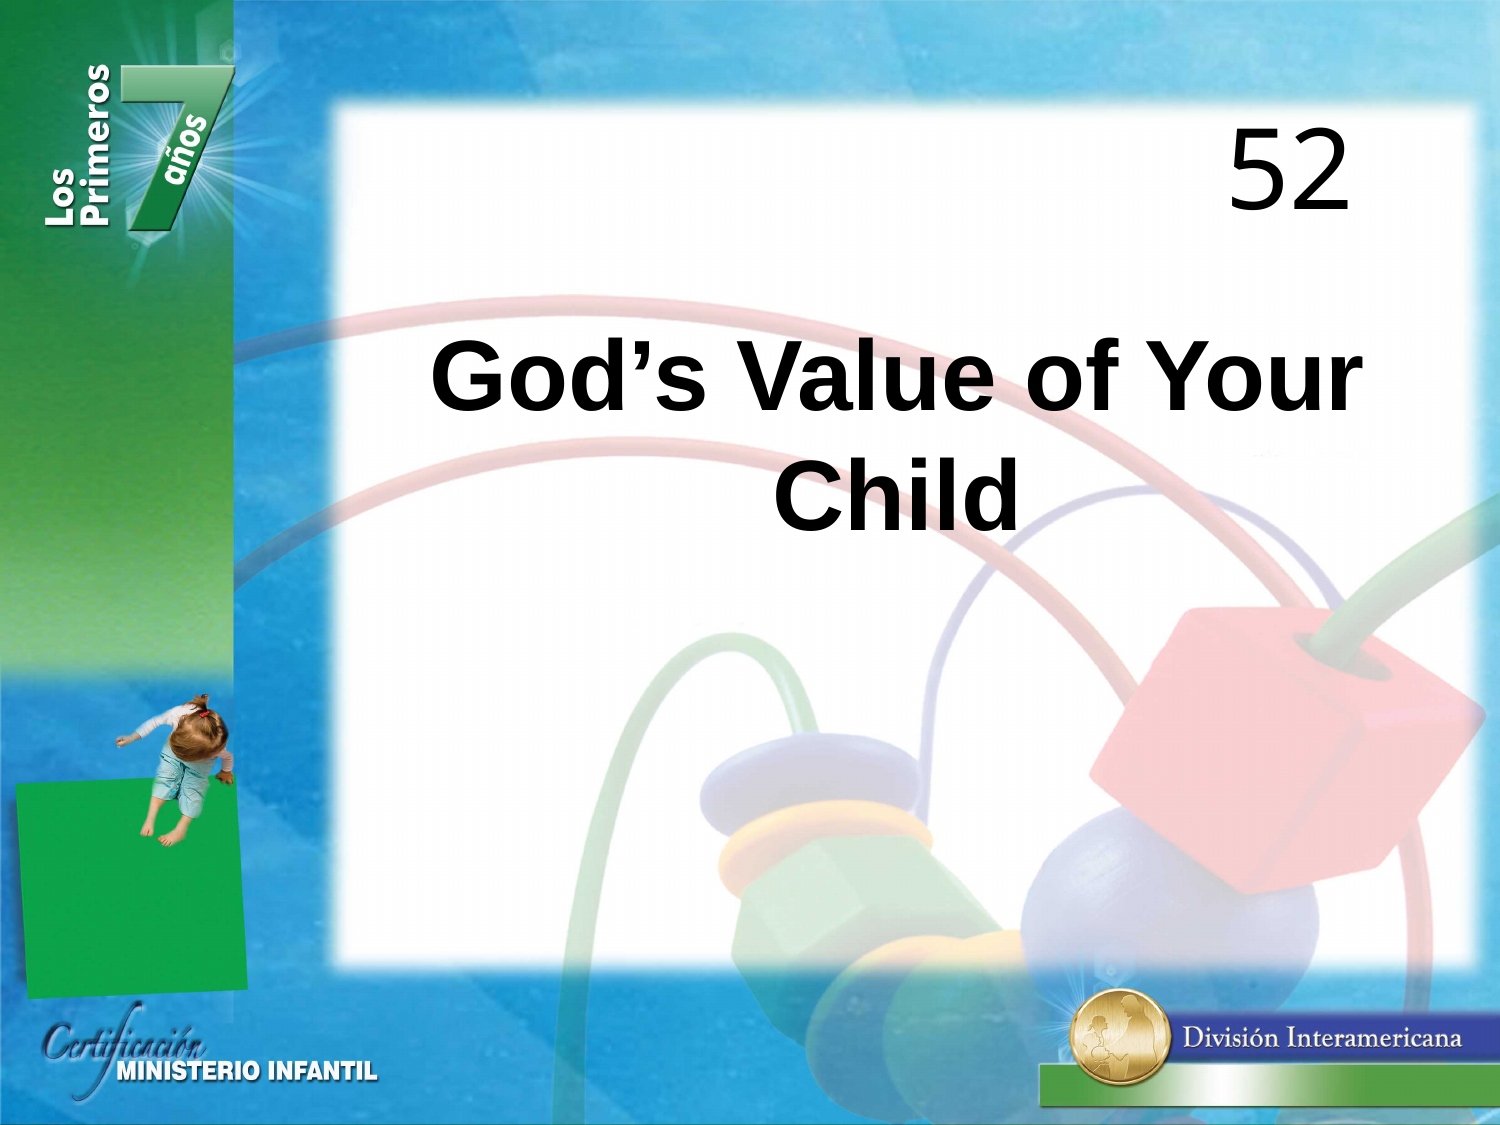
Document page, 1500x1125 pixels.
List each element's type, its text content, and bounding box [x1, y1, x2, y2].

picture [16, 1120, 43, 1125]
text_box God’s Value of Your Child [371, 302, 1424, 558]
picture [0, 0, 1500, 1125]
text_box 52 [1210, 89, 1400, 240]
